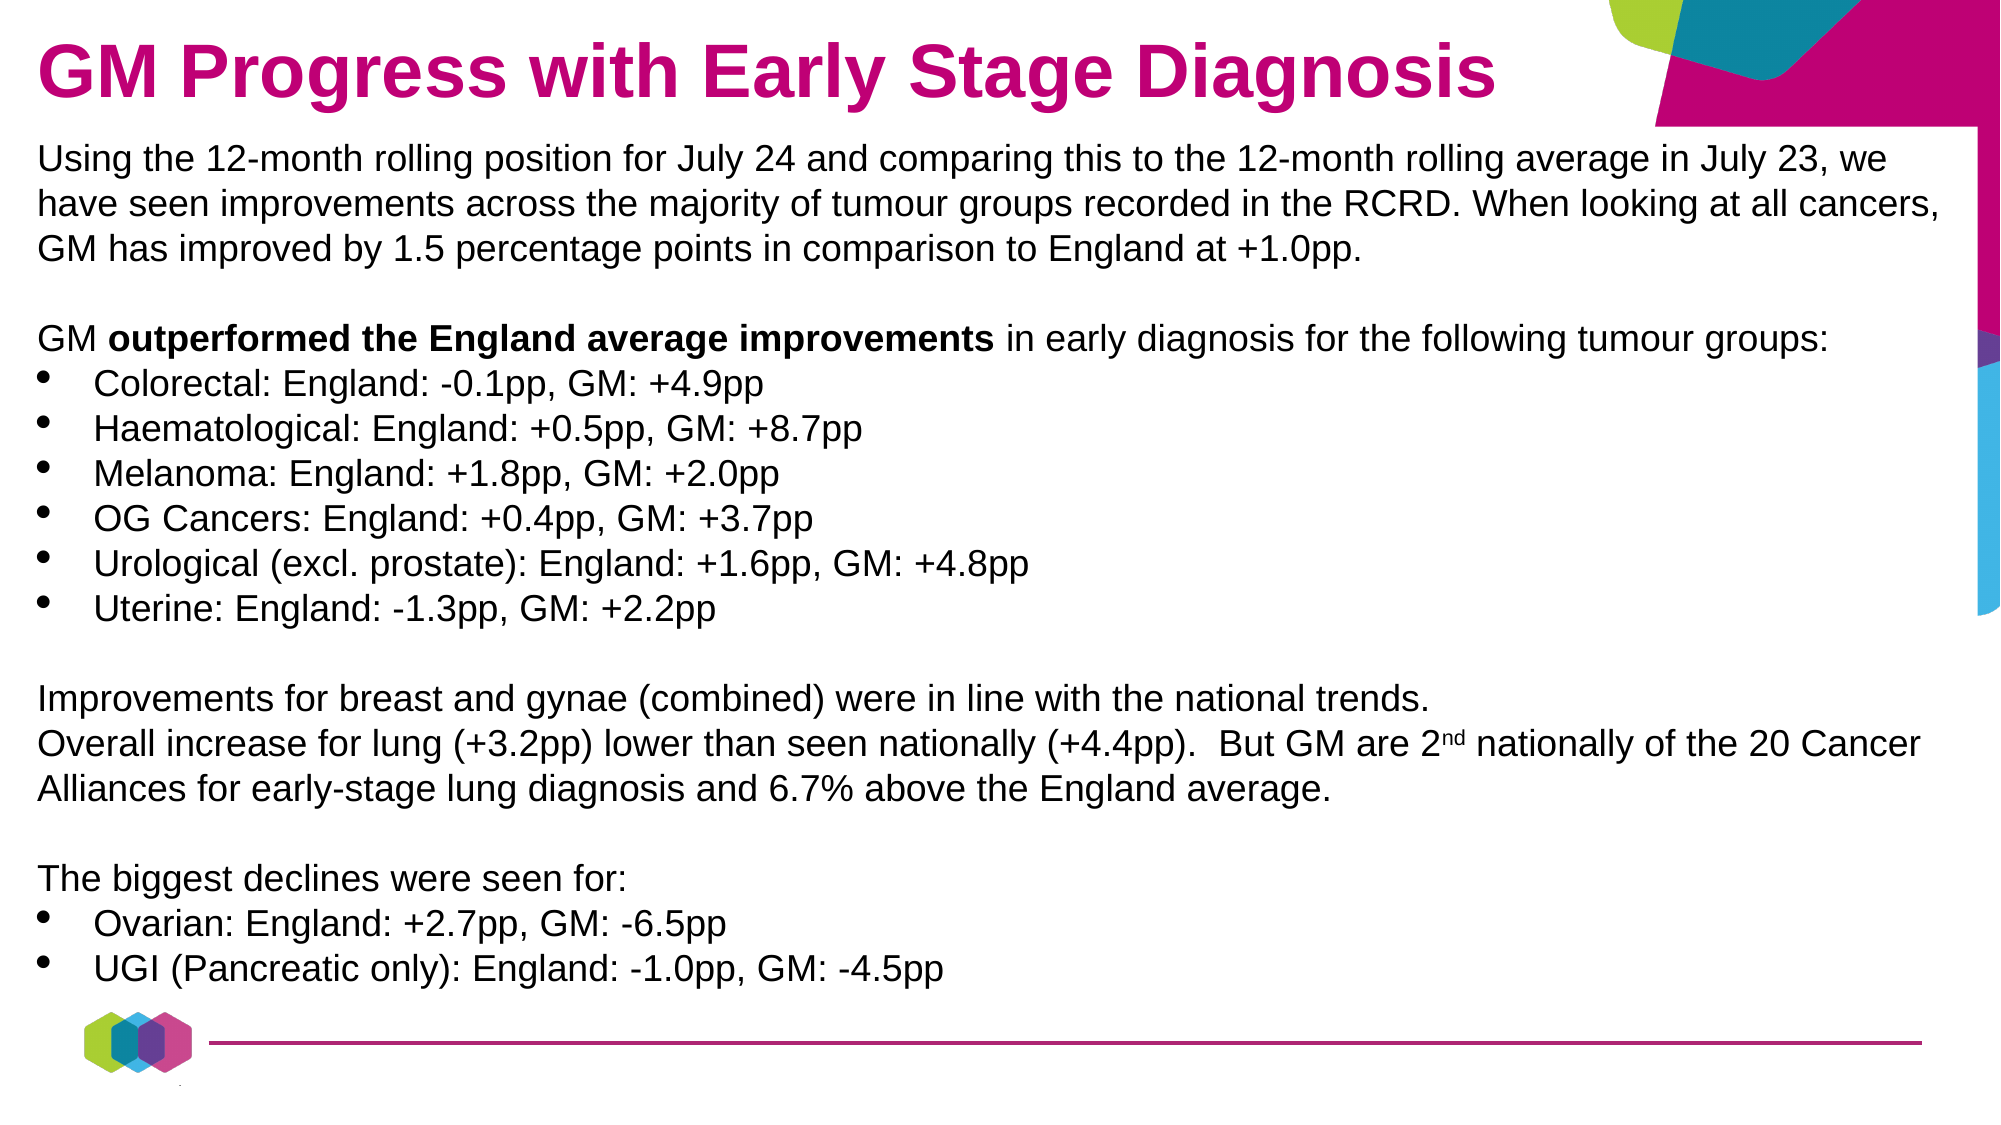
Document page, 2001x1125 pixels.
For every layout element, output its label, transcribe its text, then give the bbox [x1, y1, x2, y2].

list Using the 12-month rolling position for July 24 and comparing this to the 12-month rolling average in July 23, we have seen improvements across the majority of tumour groups recorded in the RCRD. When looking at all cancers, GM has improved by 1.5 percentage points in comparison to England at +1.0pp. GM outperformed the England average improvements in early diagnosis for the following tumour groups: Colorectal: England: -0.1pp, GM: +4.9pp Haematological: England: +0.5pp, GM: +8.7pp Melanoma: England: +1.8pp, GM: +2.0pp OG Cancers: England: +0.4pp, GM: +3.7pp Urological (excl. prostate): England: +1.6pp, GM: +4.8pp Uterine: England: -1.3pp, GM: +2.2pp Improvements for breast and gynae (combined) were in line with the national trends. Overall increase for lung (+3.2pp) lower than seen nationally (+4.4pp). But GM are 2nd nationally of the 20 Cancer Alliances for early-stage lung diagnosis and 6.7% above the England average. The biggest declines were seen for: Ovarian: England: +2.7pp, GM: -6.5pp UGI (Pancreatic only): England: -1.0pp, GM: -4.5pp [22, 126, 1978, 999]
list GM Progress with Early Stage Diagnosis [22, 13, 1962, 116]
picture [1458, 0, 2000, 765]
picture [37, 1012, 240, 1086]
